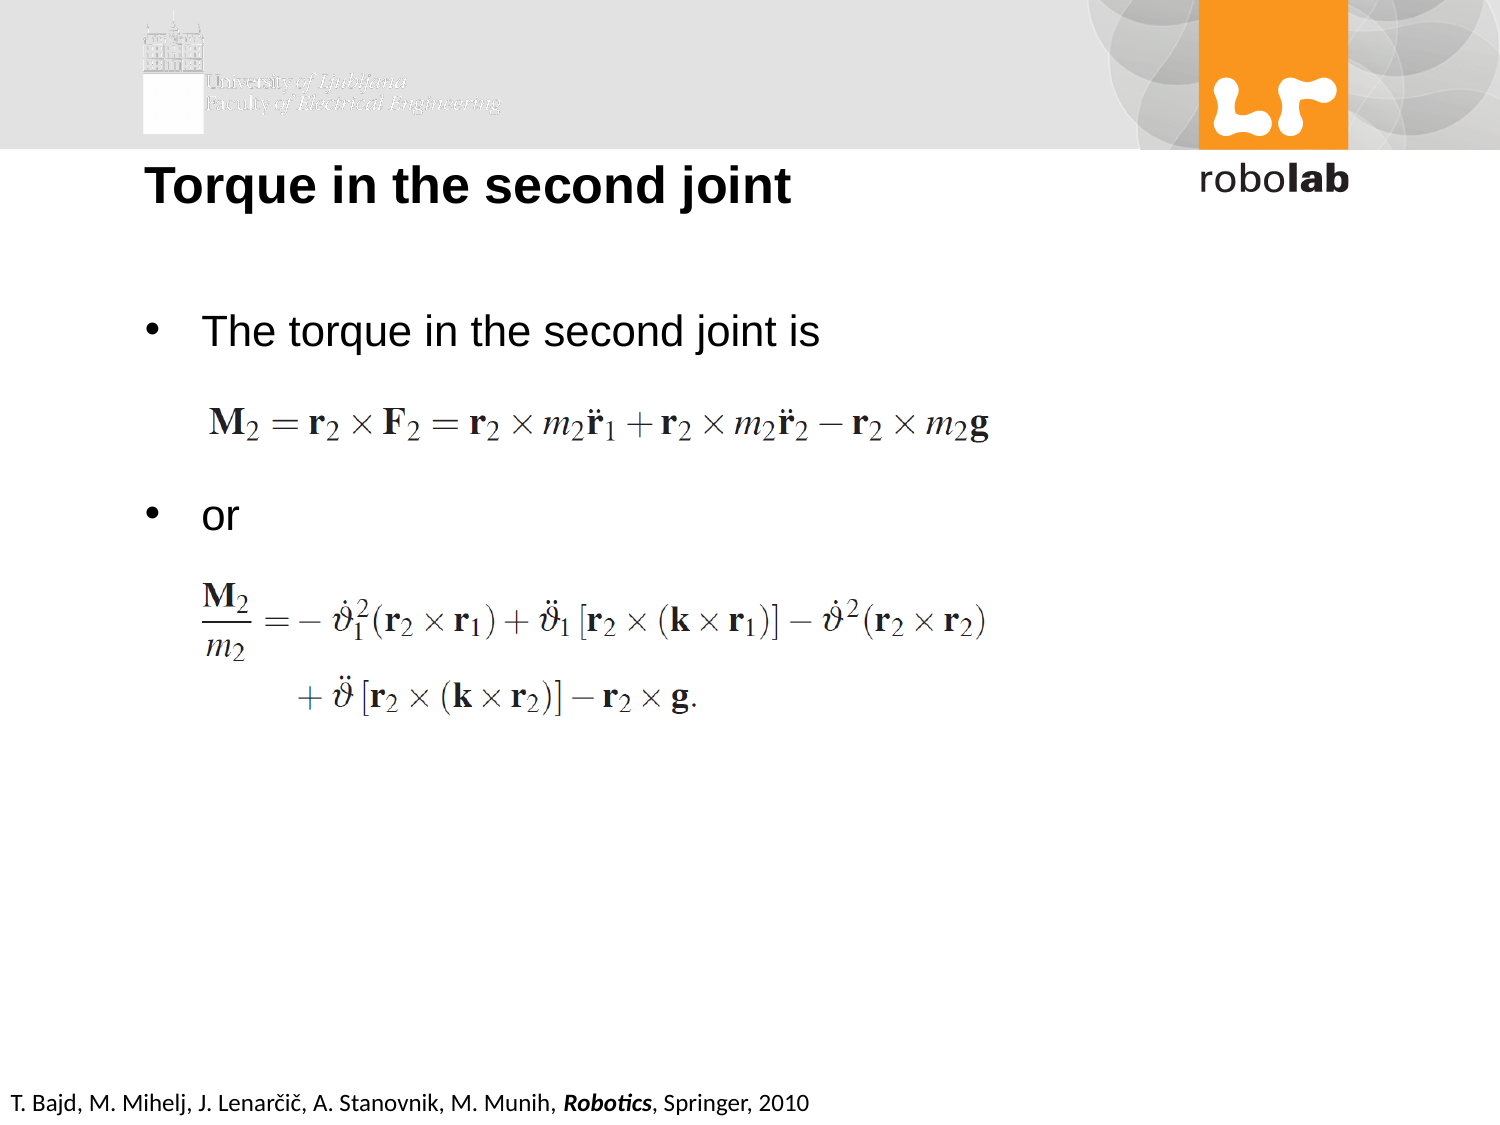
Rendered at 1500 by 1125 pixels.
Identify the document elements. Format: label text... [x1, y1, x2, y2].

picture [143, 10, 501, 94]
title Torque in the second joint [129, 94, 1311, 272]
list The torque in the second joint is or [129, 295, 1311, 1034]
picture [194, 574, 993, 720]
picture [998, 0, 1500, 196]
picture [203, 400, 990, 447]
